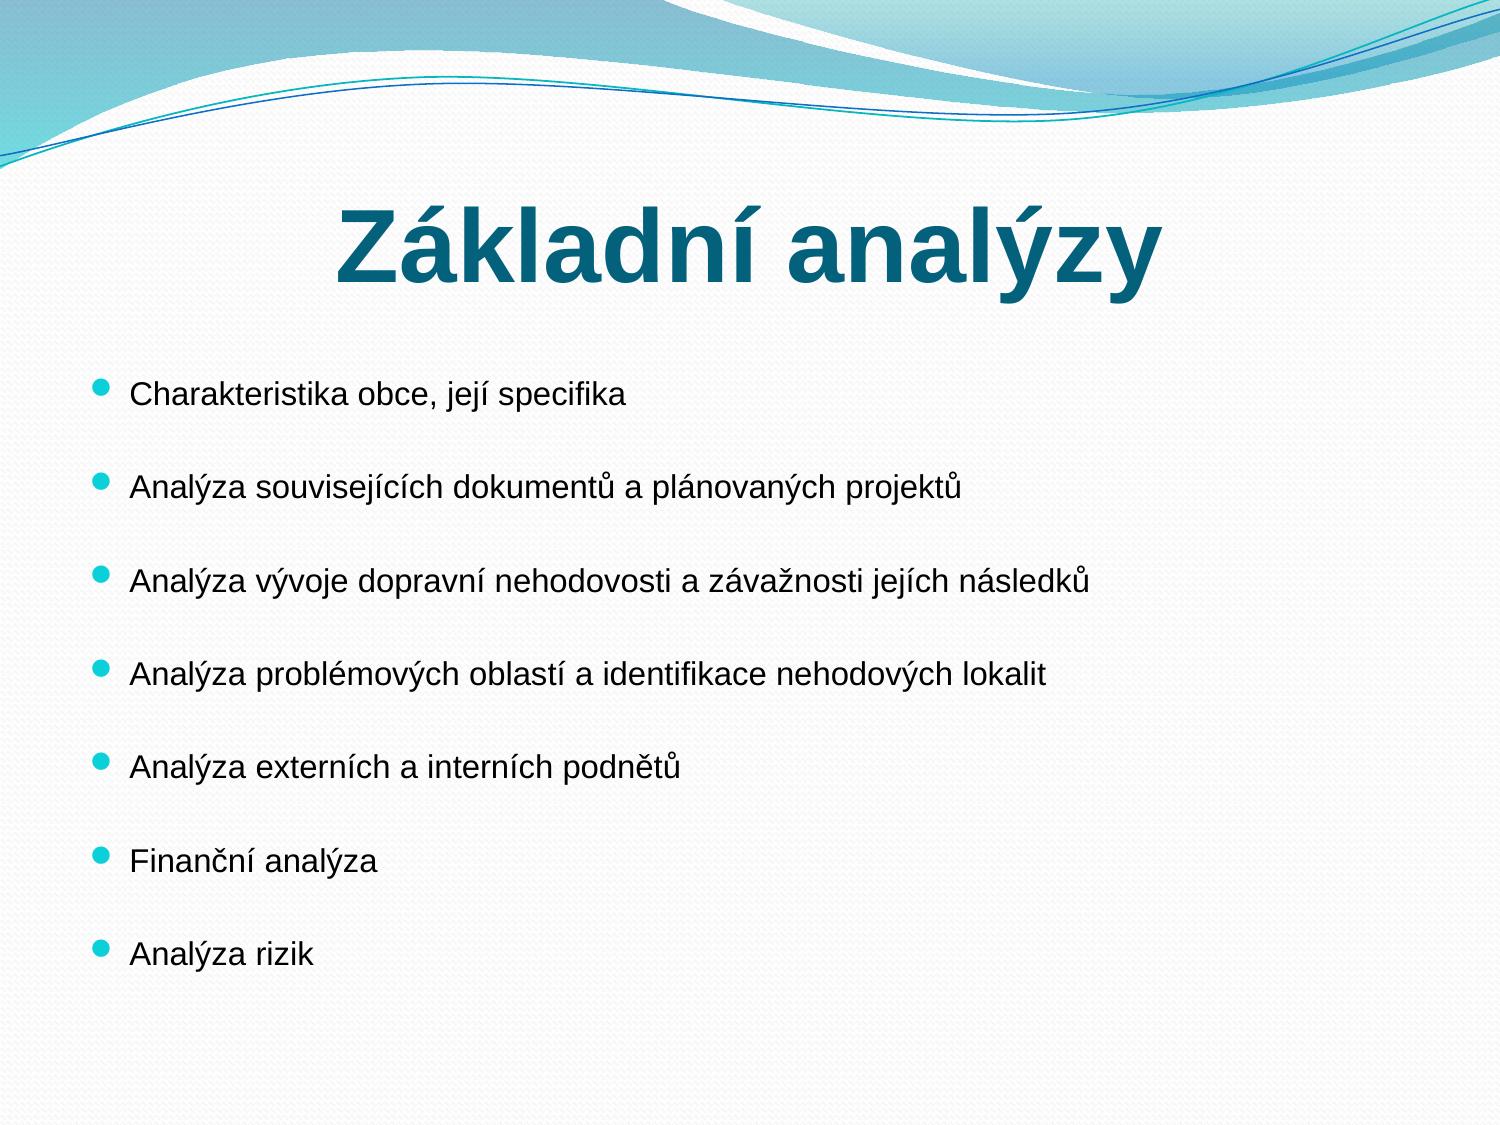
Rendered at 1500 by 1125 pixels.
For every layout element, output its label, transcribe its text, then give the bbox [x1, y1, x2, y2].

list Charakteristika obce, její specifika Analýza souvisejících dokumentů a plánovaných projektů Analýza vývoje dopravní nehodovosti a závažnosti jejích následků Analýza problémových oblastí a identifikace nehodových lokalit Analýza externích a interních podnětů Finanční analýza Analýza rizik [75, 317, 1425, 1038]
title Základní analýzy [75, 115, 1425, 303]
